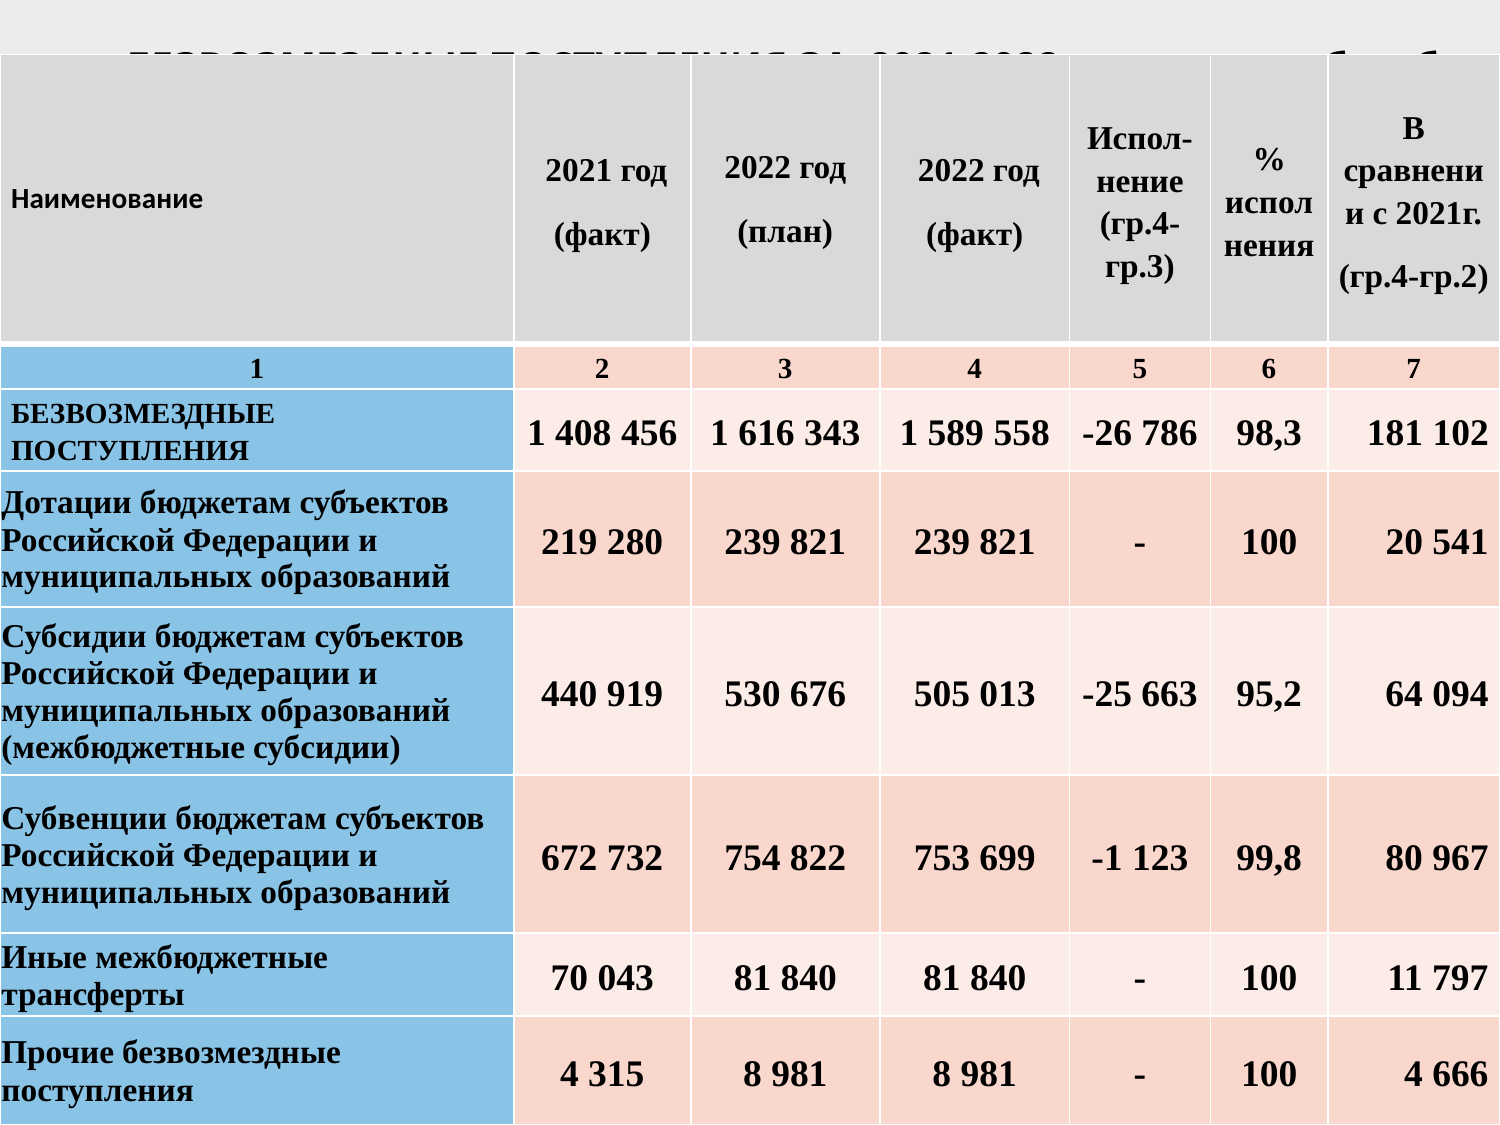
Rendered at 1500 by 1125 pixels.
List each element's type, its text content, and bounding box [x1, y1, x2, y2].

table_cell 239 821 [692, 472, 879, 606]
table_cell 100 [1211, 1017, 1327, 1124]
table_cell 81 840 [692, 934, 879, 1015]
table_cell 181 102 [1329, 390, 1499, 470]
table_header 2021 год (факт) [515, 55, 690, 341]
table_cell 81 840 [881, 934, 1069, 1015]
table_cell 4 [881, 347, 1069, 388]
table_cell 20 541 [1329, 472, 1499, 606]
table_cell -26 786 [1070, 390, 1210, 470]
table_cell 4 315 [515, 1017, 690, 1124]
table_cell 440 919 [515, 608, 690, 774]
table_cell 754 822 [692, 776, 879, 932]
table_cell БЕЗВОЗМЕЗДНЫЕ ПОСТУПЛЕНИЯ [1, 390, 513, 470]
table_cell 5 [1070, 347, 1210, 388]
table_cell -1 123 [1070, 776, 1210, 932]
table_cell 219 280 [515, 472, 690, 606]
table_header 2022 год (факт) [881, 55, 1069, 341]
table_cell 64 094 [1329, 608, 1499, 774]
table_header 2022 год (план) [692, 55, 879, 341]
table_cell 1 589 558 [881, 390, 1069, 470]
table_cell Субсидии бюджетам субъектов Российской Федерации и муниципальных образований (межбюджетные субсидии) [1, 608, 513, 774]
table_cell 11 797 [1329, 934, 1499, 1015]
table_cell 100 [1211, 472, 1327, 606]
table_header В сравнении с 2021г. (гр.4-гр.2) [1329, 55, 1499, 341]
table_cell 1 408 456 [515, 390, 690, 470]
table_cell 3 [692, 347, 879, 388]
table_cell Иные межбюджетные трансферты [1, 934, 513, 1015]
table_cell Прочие безвозмездные поступления [1, 1017, 513, 1124]
table_cell Субвенции бюджетам субъектов Российской Федерации и муниципальных образований [1, 776, 513, 932]
table_cell 70 043 [515, 934, 690, 1015]
table_cell 95,2 [1211, 608, 1327, 774]
table_cell - [1070, 1017, 1210, 1124]
table_cell 672 732 [515, 776, 690, 932]
table_cell - [1070, 934, 1210, 1015]
table_cell 239 821 [881, 472, 1069, 606]
table_header Наименование [1, 55, 513, 341]
table_cell - [1070, 472, 1210, 606]
table_cell 1 [1, 347, 513, 388]
table_cell -25 663 [1070, 608, 1210, 774]
table_cell 99,8 [1211, 776, 1327, 932]
table_cell Дотации бюджетам субъектов Российской Федерации и муниципальных образований [1, 472, 513, 606]
table_header Испол-нение (гр.4-гр.3) [1070, 55, 1210, 341]
table_cell 4 666 [1329, 1017, 1499, 1124]
table_cell 505 013 [881, 608, 1069, 774]
table_header % исполнения [1211, 55, 1327, 341]
table_cell 100 [1211, 934, 1327, 1015]
table_cell 98,3 [1211, 390, 1327, 470]
table_cell 80 967 [1329, 776, 1499, 932]
table_cell 753 699 [881, 776, 1069, 932]
table_cell 530 676 [692, 608, 879, 774]
table_cell 2 [515, 347, 690, 388]
table_cell 7 [1329, 347, 1499, 388]
table_cell 6 [1211, 347, 1327, 388]
title БЕЗВОЗМЕЗДНЫЕ ПОСТУПЛЕНИЯ ЗА 2021-2022 годы, тыс.руб. руб. [41, 2, 1500, 54]
table_cell 8 981 [692, 1017, 879, 1124]
table_cell 8 981 [881, 1017, 1069, 1124]
table_cell 1 616 343 [692, 390, 879, 470]
